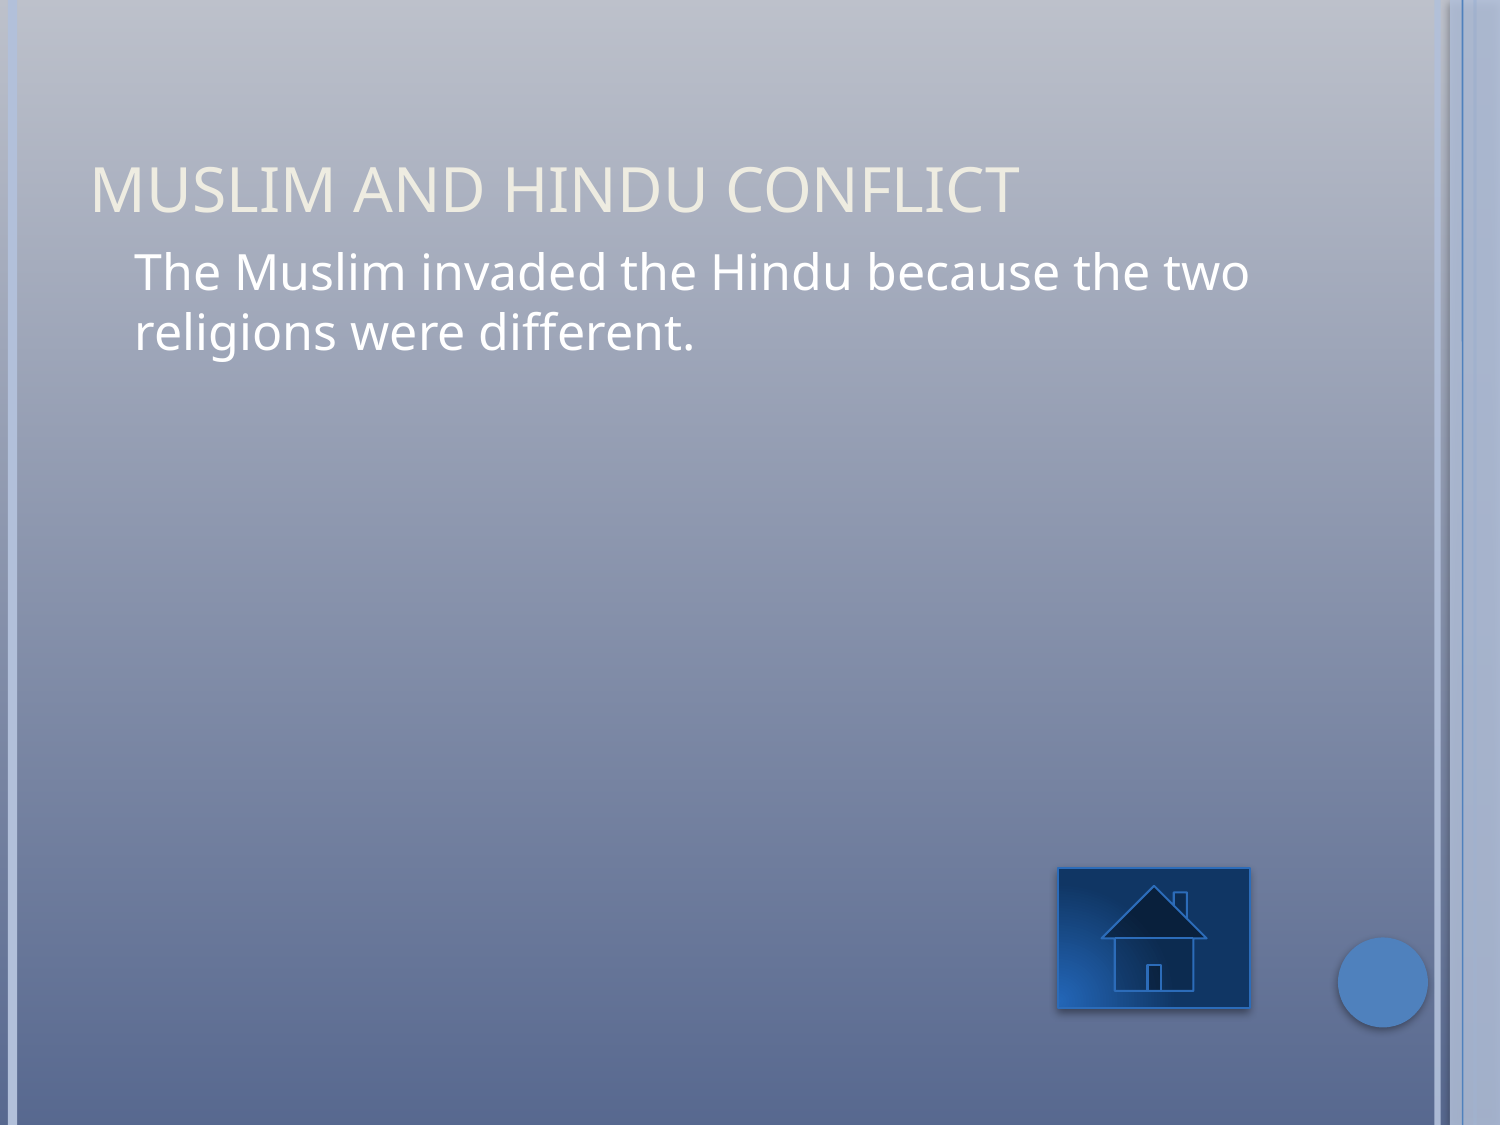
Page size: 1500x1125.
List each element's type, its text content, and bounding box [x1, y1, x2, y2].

title Muslim and Hindu conflict [75, 45, 1300, 232]
list The Muslim invaded the Hindu because the two religions were different. [75, 232, 1300, 1032]
text_box [1057, 867, 1251, 1009]
